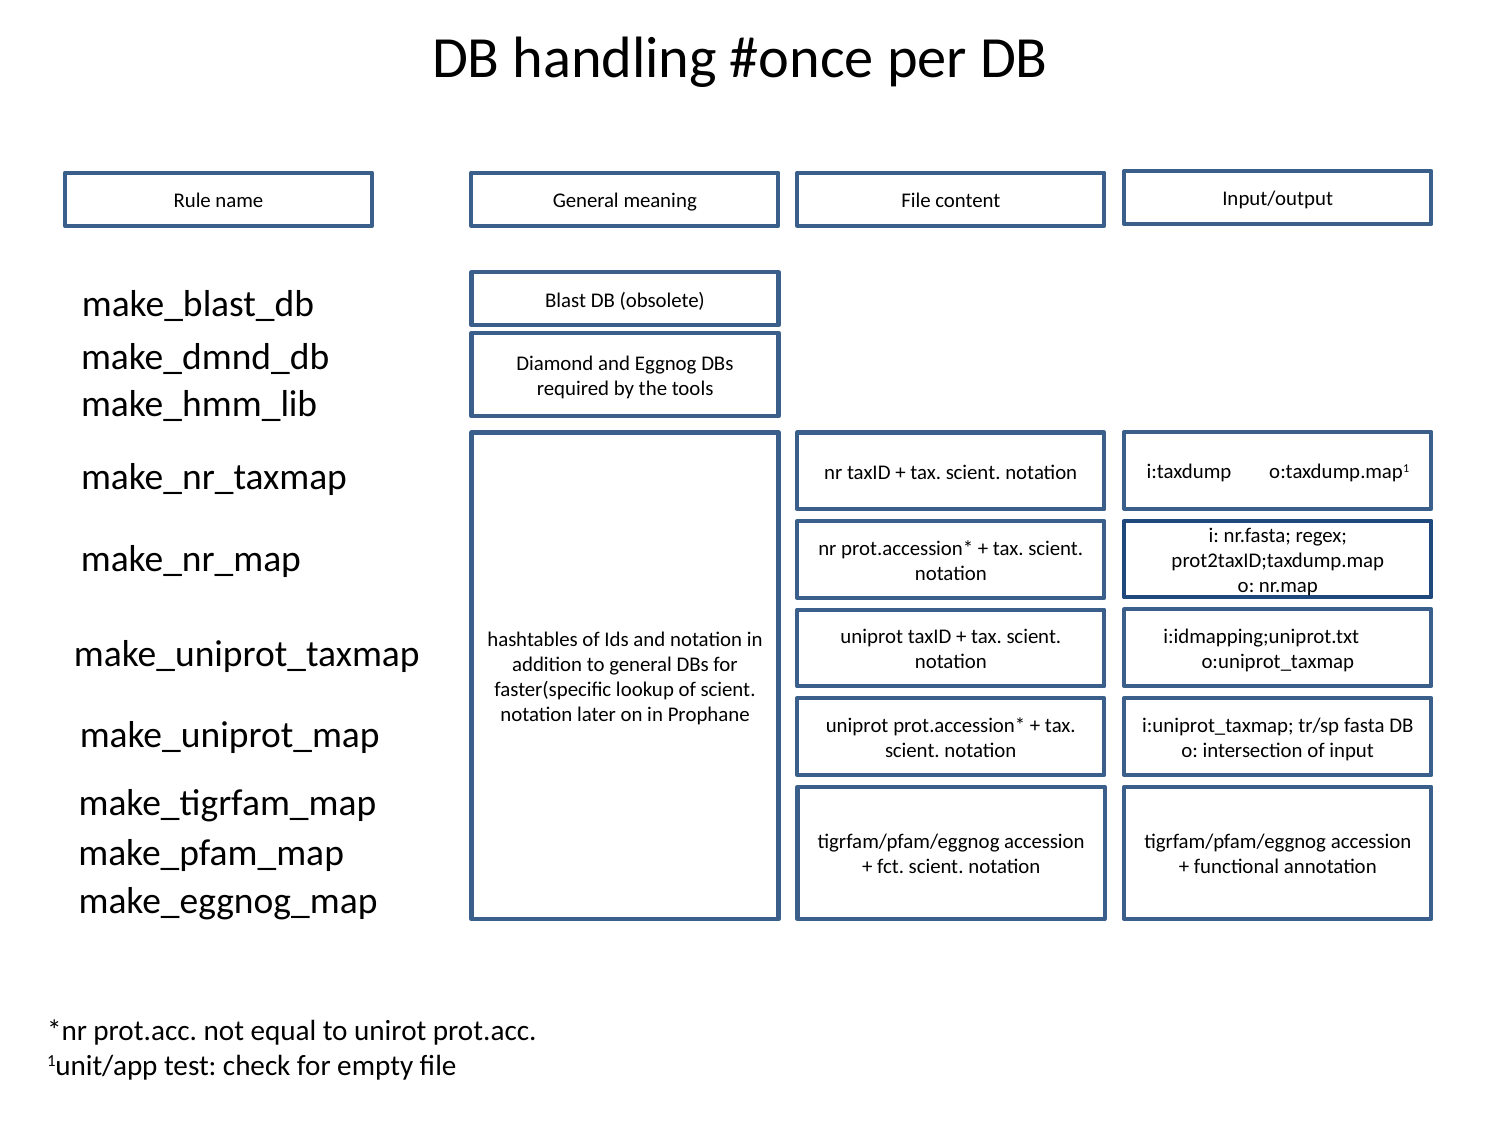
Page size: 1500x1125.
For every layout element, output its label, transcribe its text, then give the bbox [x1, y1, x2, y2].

text_box tigrfam/pfam/eggnog accession + fct. scient. notation [795, 785, 1107, 921]
text_box tigrfam/pfam/eggnog accession + functional annotation [1122, 785, 1433, 921]
text_box make_nr_map [66, 527, 317, 587]
text_box Blast DB (obsolete) [469, 270, 781, 327]
text_box make_uniprot_map [65, 702, 396, 763]
text_box hashtables of Ids and notation in addition to general DBs for faster(specific lookup of scient. notation later on in Prophane [469, 430, 781, 921]
text_box make_nr_taxmap [66, 444, 363, 505]
text_box i:taxdump o:taxdump.map1 [1122, 430, 1433, 511]
text_box General meaning [469, 171, 780, 228]
text_box i: nr.fasta; regex; prot2taxID;taxdump.map o: nr.map [1122, 519, 1433, 599]
text_box make_hmm_lib [66, 371, 333, 432]
text_box i:idmapping;uniprot.txt o:uniprot_taxmap [1122, 607, 1433, 688]
title DB handling #once per DB [65, 19, 1415, 90]
text_box i:uniprot_taxmap; tr/sp fasta DB o: intersection of input [1122, 696, 1433, 777]
text_box uniprot prot.accession* + tax. scient. notation [795, 696, 1106, 777]
text_box make_eggnog_map [63, 869, 394, 929]
text_box nr taxID + tax. scient. notation [795, 430, 1106, 511]
text_box make_blast_db [67, 271, 330, 324]
text_box make_pfam_map [63, 820, 360, 869]
text_box Diamond and Eggnog DBs required by the tools [469, 331, 781, 418]
text_box Input/output [1122, 169, 1433, 226]
text_box make_uniprot_taxmap [59, 621, 435, 682]
text_box nr prot.accession* + tax. scient. notation [795, 519, 1106, 600]
text_box *nr prot.acc. not equal to unirot prot.acc. 1unit/app test: check for empty file [32, 1003, 552, 1089]
text_box File content [795, 171, 1106, 228]
text_box make_tigrfam_map [63, 770, 392, 830]
text_box uniprot taxID + tax. scient. notation [795, 608, 1106, 688]
text_box make_dmnd_db [66, 324, 345, 385]
text_box Rule name [63, 171, 374, 228]
